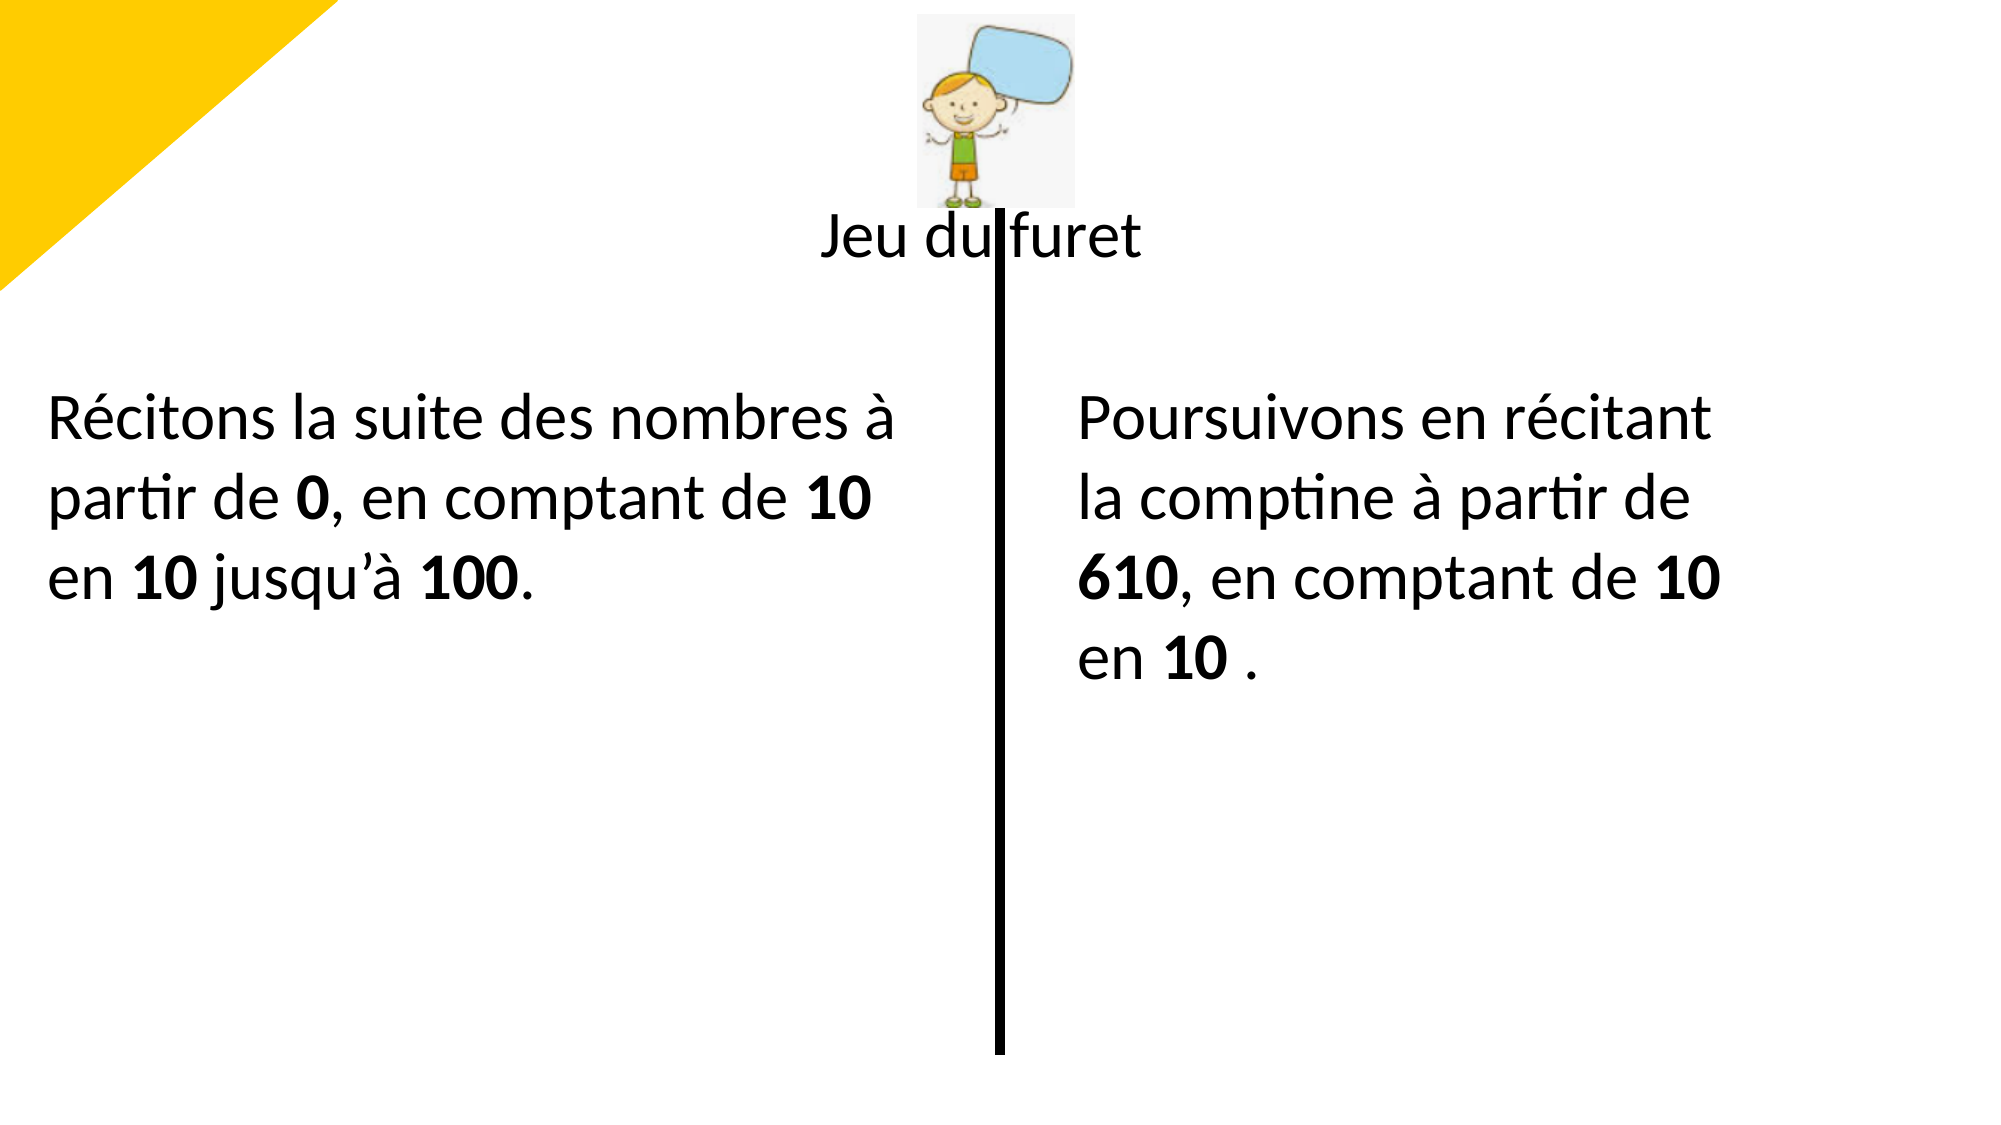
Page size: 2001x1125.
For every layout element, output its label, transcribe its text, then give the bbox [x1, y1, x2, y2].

text_box Jeu du furet [1001, 183, 1158, 279]
picture [917, 14, 1075, 208]
text_box Jeu du furet [805, 183, 999, 279]
text_box Poursuivons en récitant la comptine à partir de 610, en comptant de 10 en 10 . [1062, 365, 1786, 701]
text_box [0, 0, 337, 290]
text_box Récitons la suite des nombres à partir de 0, en comptant de 10 en 10 jusqu’à 100. [32, 365, 966, 621]
